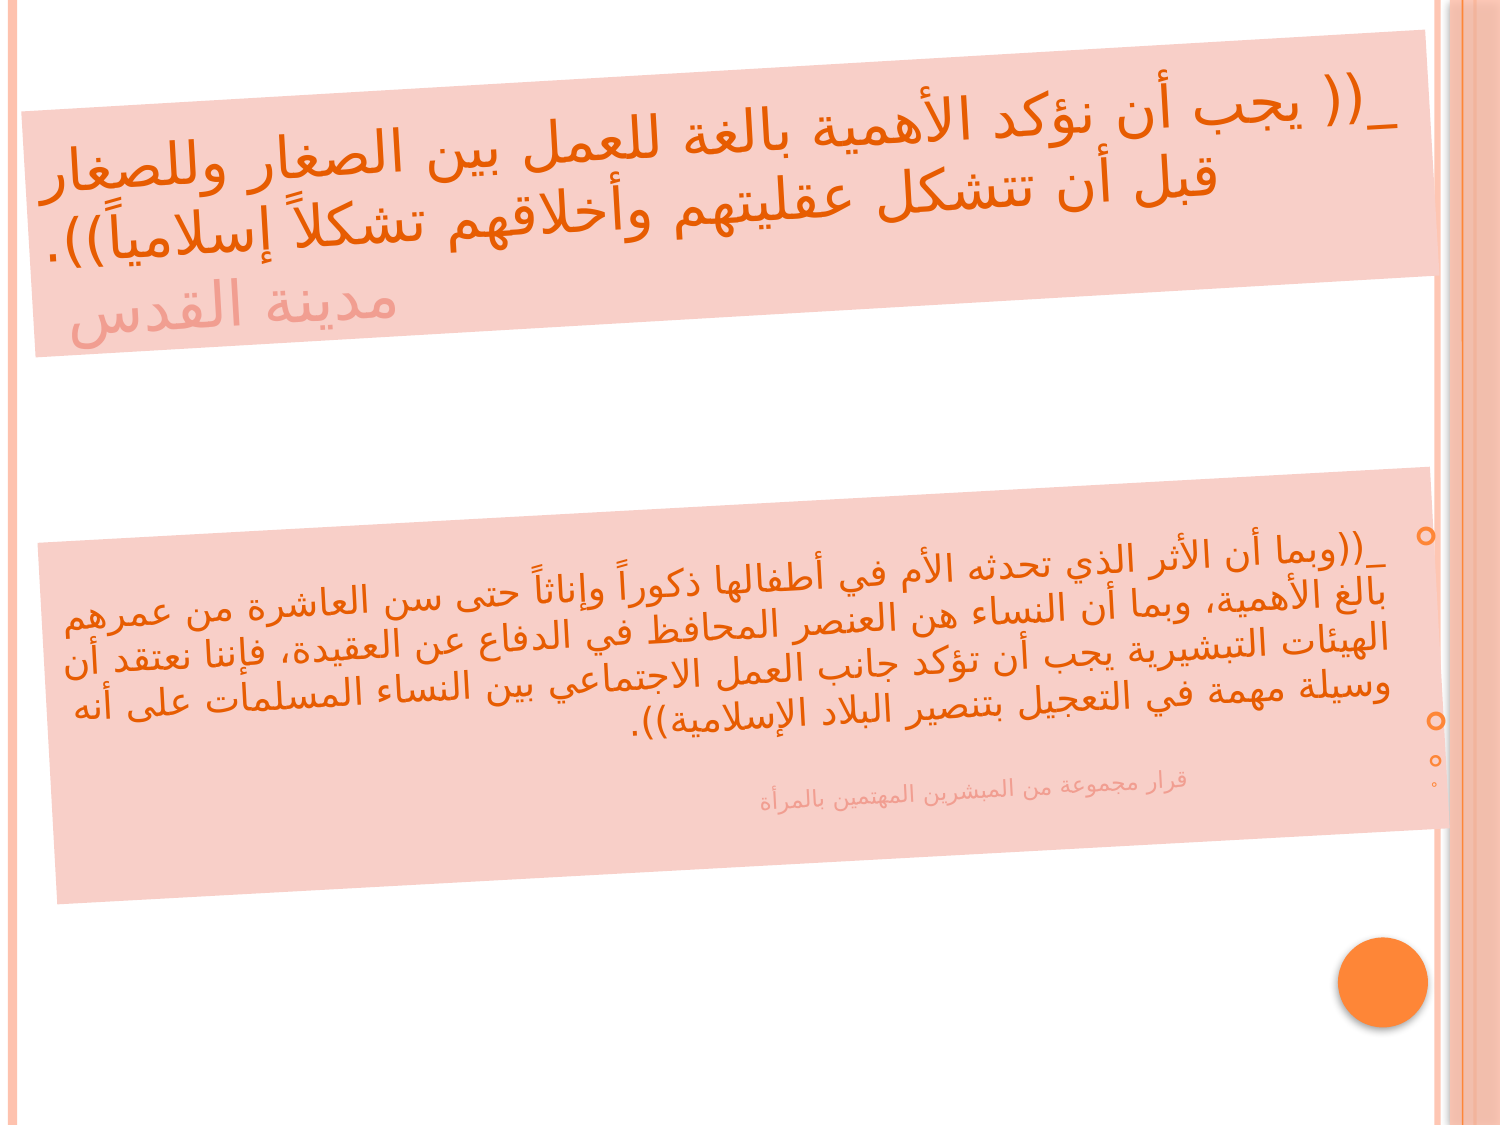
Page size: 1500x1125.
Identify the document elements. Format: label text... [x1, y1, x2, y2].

list _((وبما أن الأثر الذي تحدثه الأم في أطفالها ذكوراً وإناثاً حتى سن العاشرة من عمرهم بالغ الأهمية، وبما أن النساء هن العنصر المحافظ في الدفاع عن العقيدة، فإننا نعتقد أن الهيئات التبشيرية يجب أن تؤكد جانب العمل الاجتماعي بين النساء المسلمات على أنه وسيلة مهمة في التعجيل بتنصير البلاد الإسلامية)). قرار مجموعة من المبشرين المهتمين بالمرأة [37, 466, 1450, 905]
title _(( يجب أن نؤكد الأهمية بالغة للعمل بين الصغار وللصغار قبل أن تتشكل عقليتهم وأخلاقهم تشكلاً إسلامياً)). مدينة القدس [21, 29, 1440, 358]
